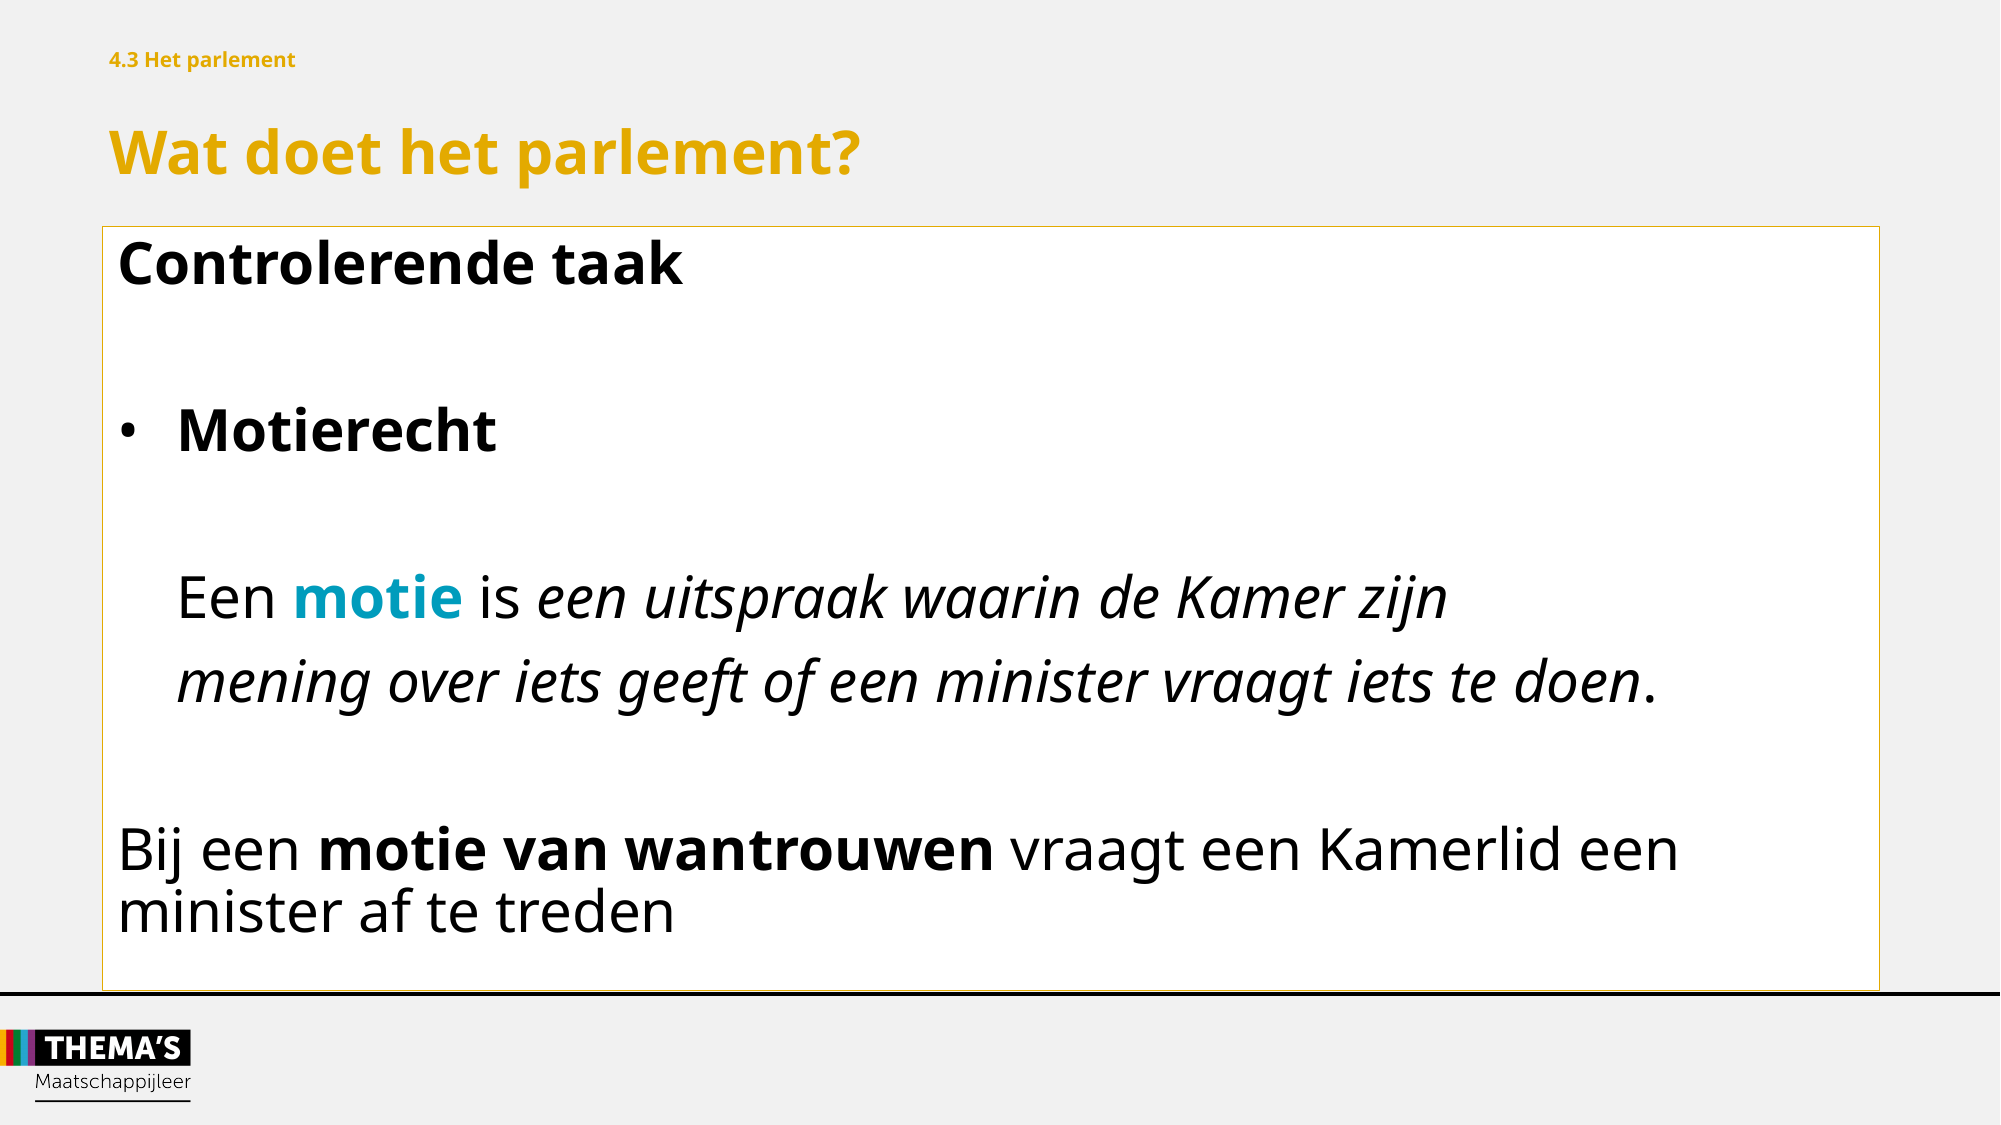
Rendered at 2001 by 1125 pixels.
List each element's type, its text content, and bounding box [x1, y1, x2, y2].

list Wat doet het parlement? [94, 114, 1879, 205]
picture [0, 993, 203, 1125]
list Controlerende taak • Motierecht Een motie is een uitspraak waarin de Kamer zijn mening over iets geeft of een minister vraagt iets te doen. Bij een motie van wantrouwen vraagt een Kamerlid een minister af te treden [102, 226, 1880, 991]
list 4.3 Het parlement [94, 33, 941, 88]
